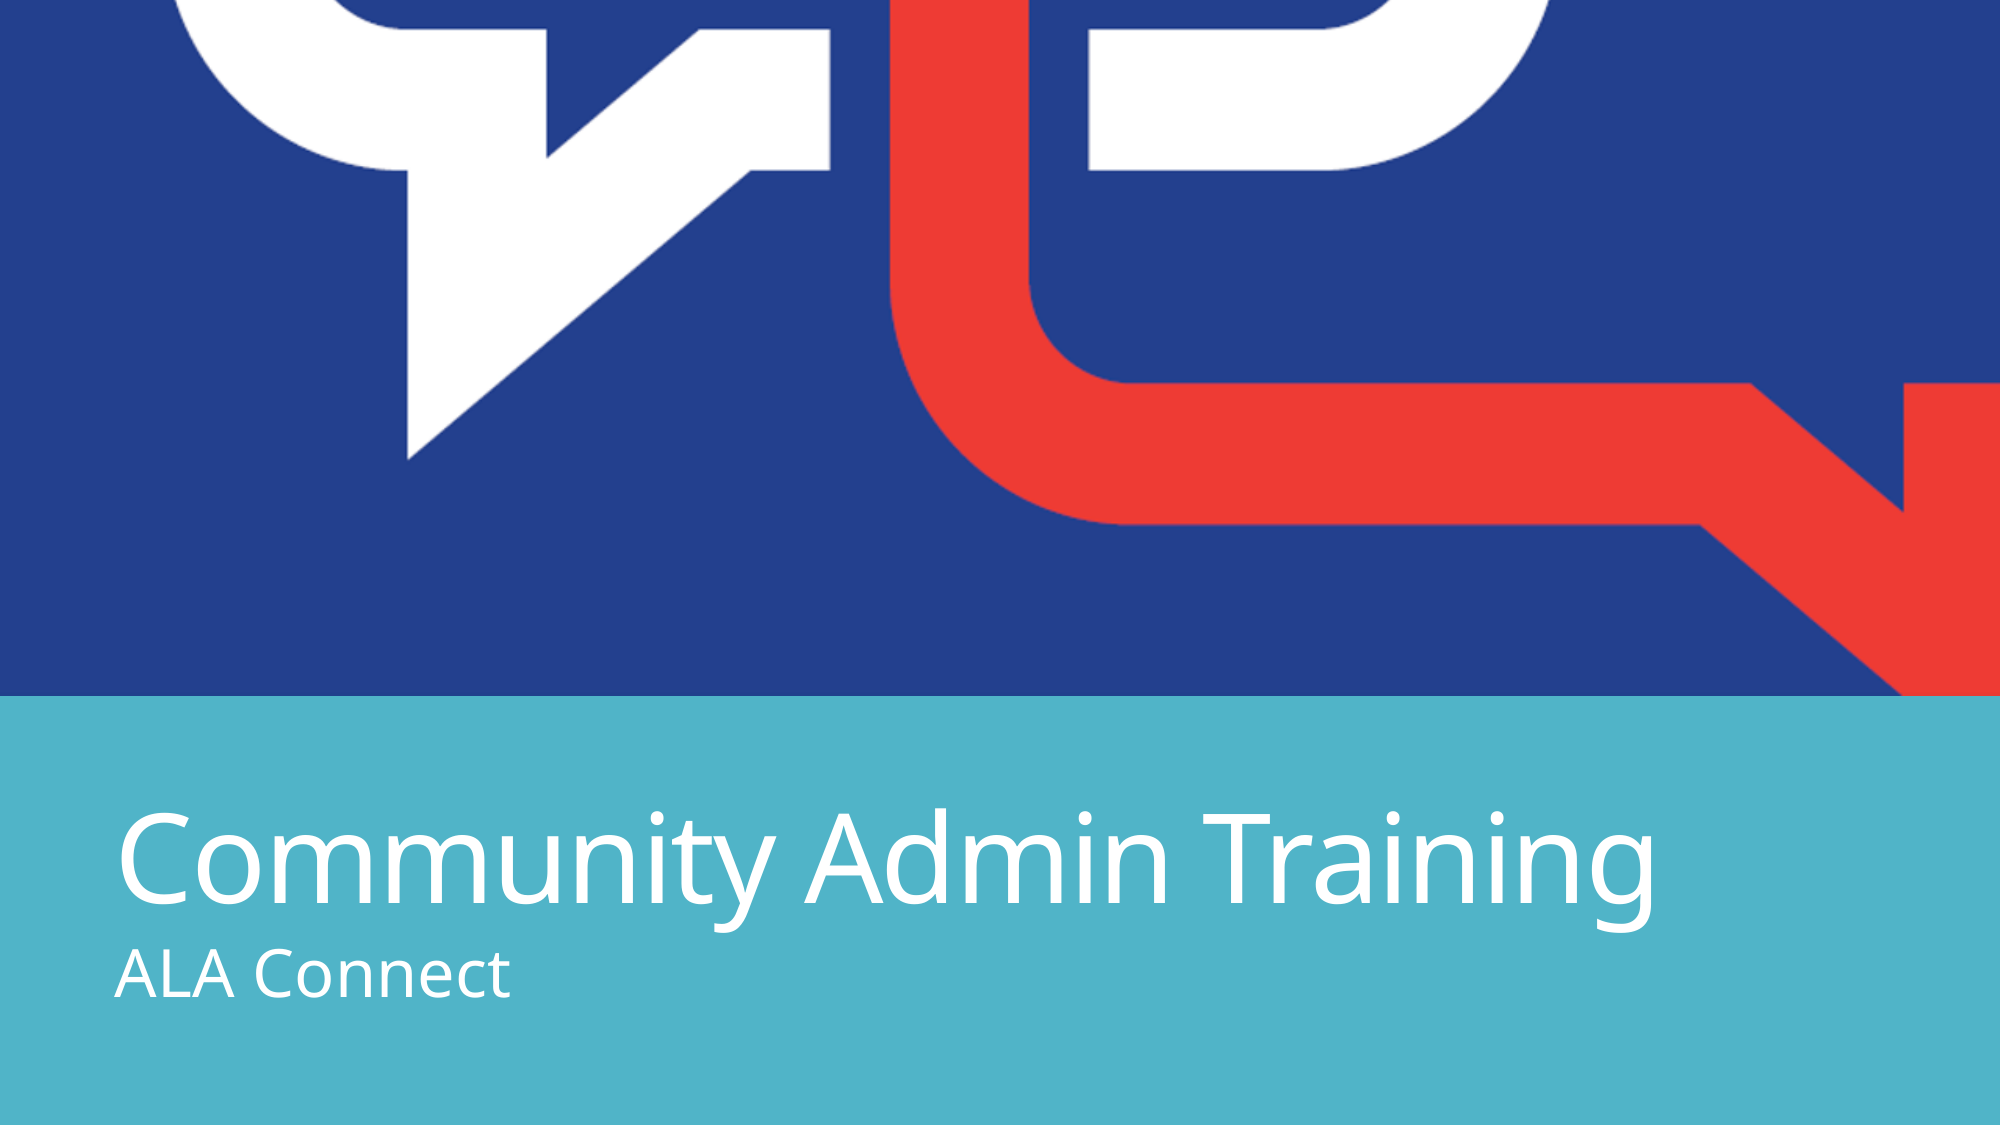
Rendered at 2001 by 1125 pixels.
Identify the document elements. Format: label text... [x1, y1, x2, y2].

title Community Admin Training [99, 719, 1892, 935]
subtitle ALA Connect [99, 935, 1892, 1021]
picture [0, 0, 2000, 697]
